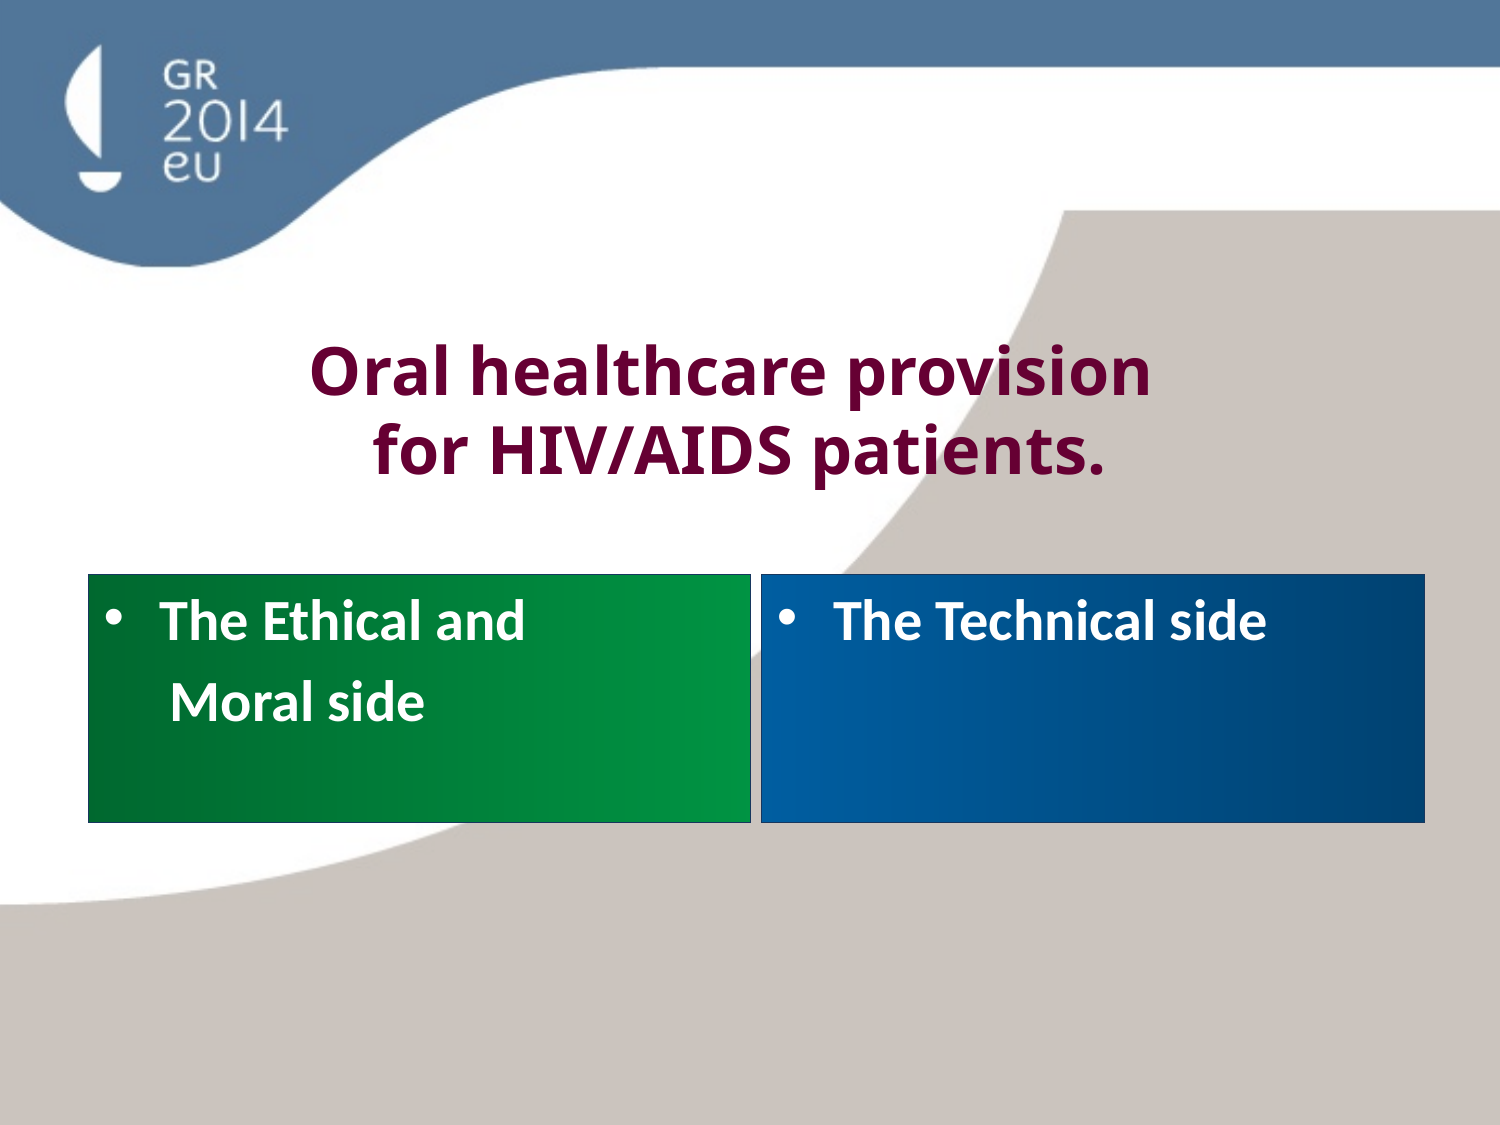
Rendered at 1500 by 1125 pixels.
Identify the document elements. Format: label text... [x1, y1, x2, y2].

list The Ethical and Moral side [88, 574, 751, 823]
title Oral healthcare provision for HIV/AIDS patients. [64, 314, 1415, 502]
list The Technical side [761, 574, 1425, 823]
